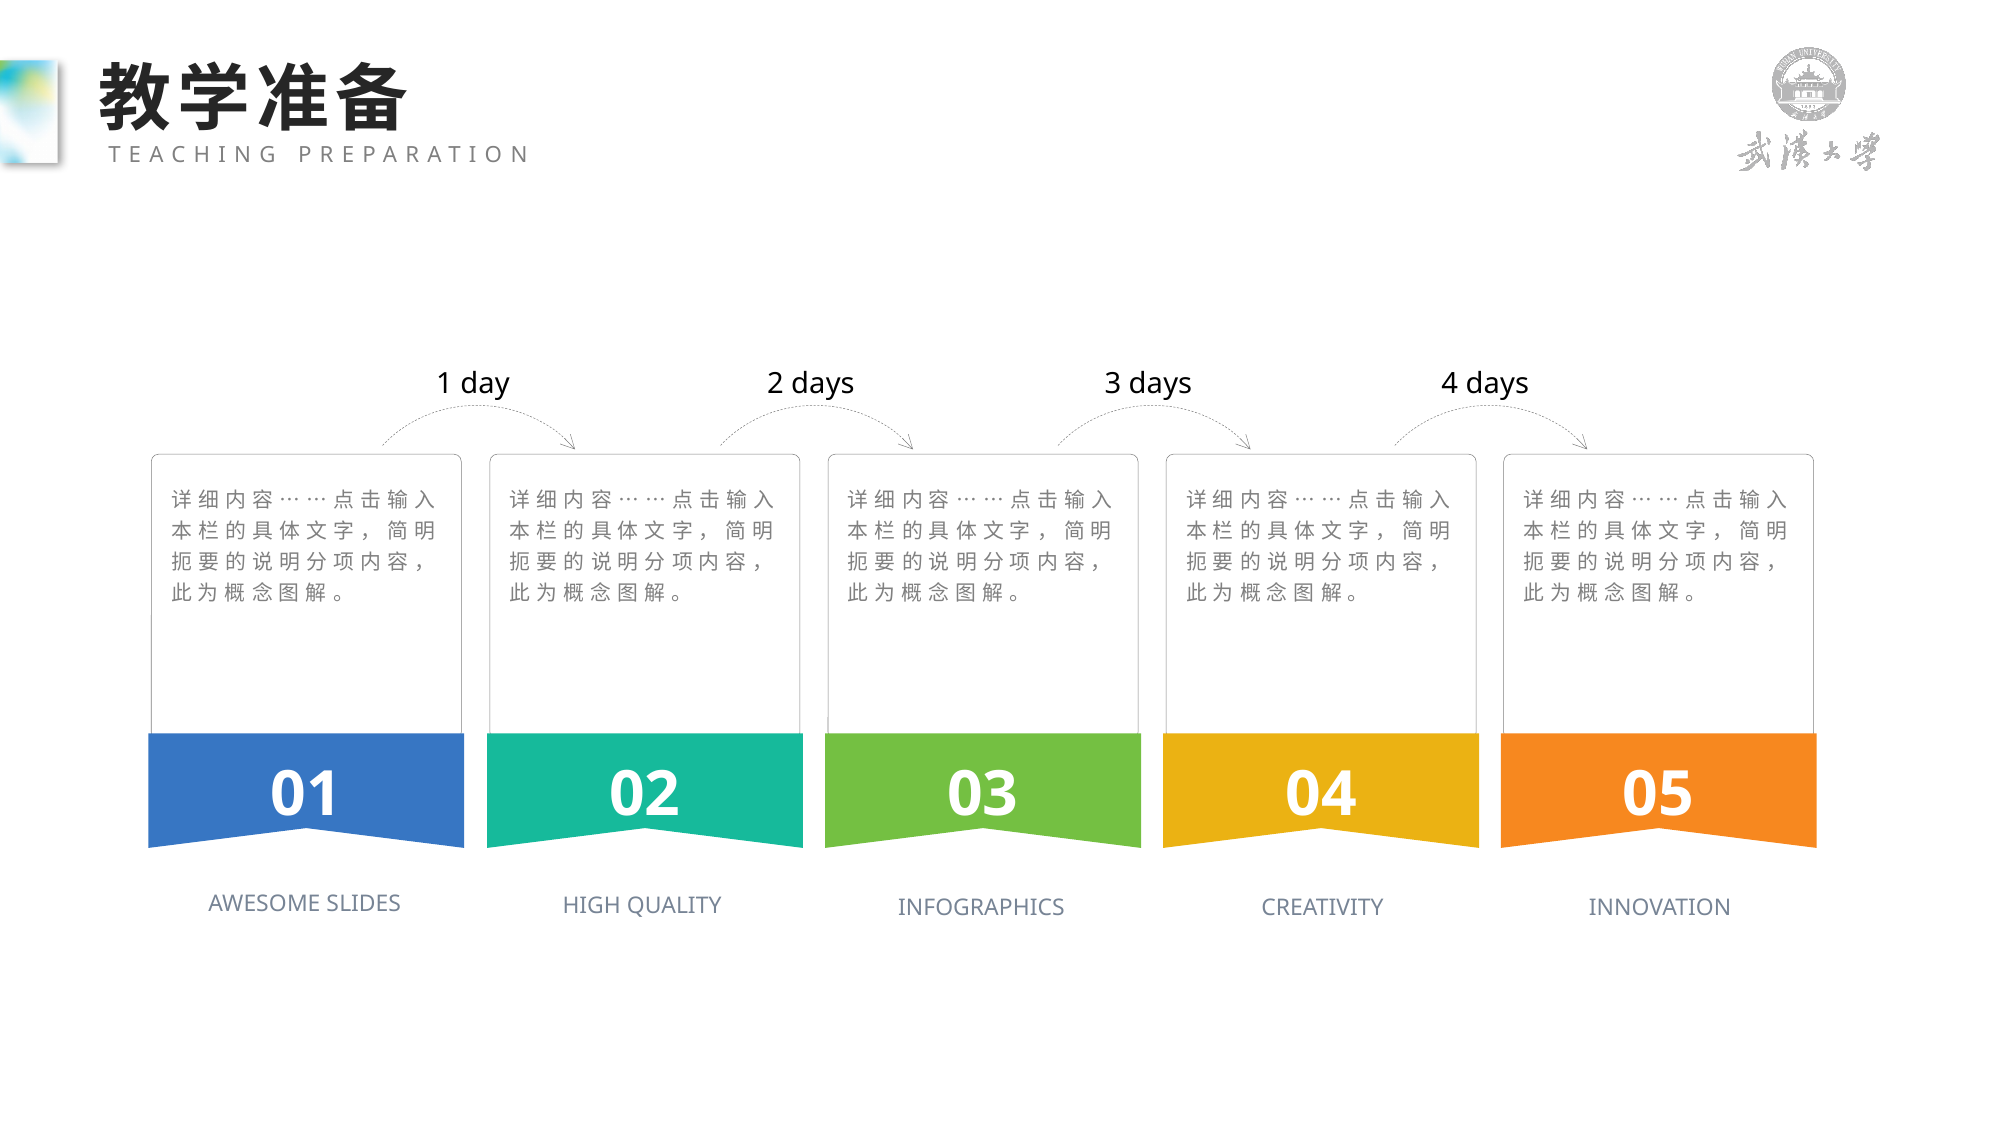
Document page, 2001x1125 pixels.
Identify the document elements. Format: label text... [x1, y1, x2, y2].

text_box 1 day [335, 345, 620, 410]
text_box [381, 410, 576, 518]
text_box CREATIVITY [1166, 875, 1480, 930]
text_box [1056, 410, 1251, 518]
picture [0, 61, 78, 163]
text_box 详细内容……点击输入本栏的具体文字，简明扼要的说明分项内容，此为概念图解。 [1166, 454, 1477, 733]
text_box AWESOME SLIDES [148, 871, 462, 927]
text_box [78, 44, 550, 171]
text_box 详细内容……点击输入本栏的具体文字，简明扼要的说明分项内容，此为概念图解。 [1503, 454, 1814, 733]
text_box 4 days [1347, 345, 1632, 410]
text_box 详细内容……点击输入本栏的具体文字，简明扼要的说明分项内容，此为概念图解。 [151, 454, 462, 733]
picture [1737, 47, 1880, 171]
text_box INNOVATION [1503, 876, 1817, 931]
text_box 01 [148, 733, 465, 848]
text_box 3 days [1010, 345, 1295, 410]
text_box 03 [825, 733, 1142, 848]
text_box 详细内容……点击输入本栏的具体文字，简明扼要的说明分项内容，此为概念图解。 [828, 454, 1139, 733]
text_box [1393, 410, 1588, 518]
text_box 05 [1500, 733, 1817, 848]
text_box INFOGRAPHICS [825, 875, 1138, 930]
text_box 详细内容……点击输入本栏的具体文字，简明扼要的说明分项内容，此为概念图解。 [489, 454, 800, 733]
text_box 02 [487, 733, 803, 848]
text_box 04 [1163, 733, 1480, 848]
text_box [719, 410, 914, 518]
text_box 2 days [672, 345, 958, 410]
text_box HIGH QUALITY [485, 873, 799, 928]
